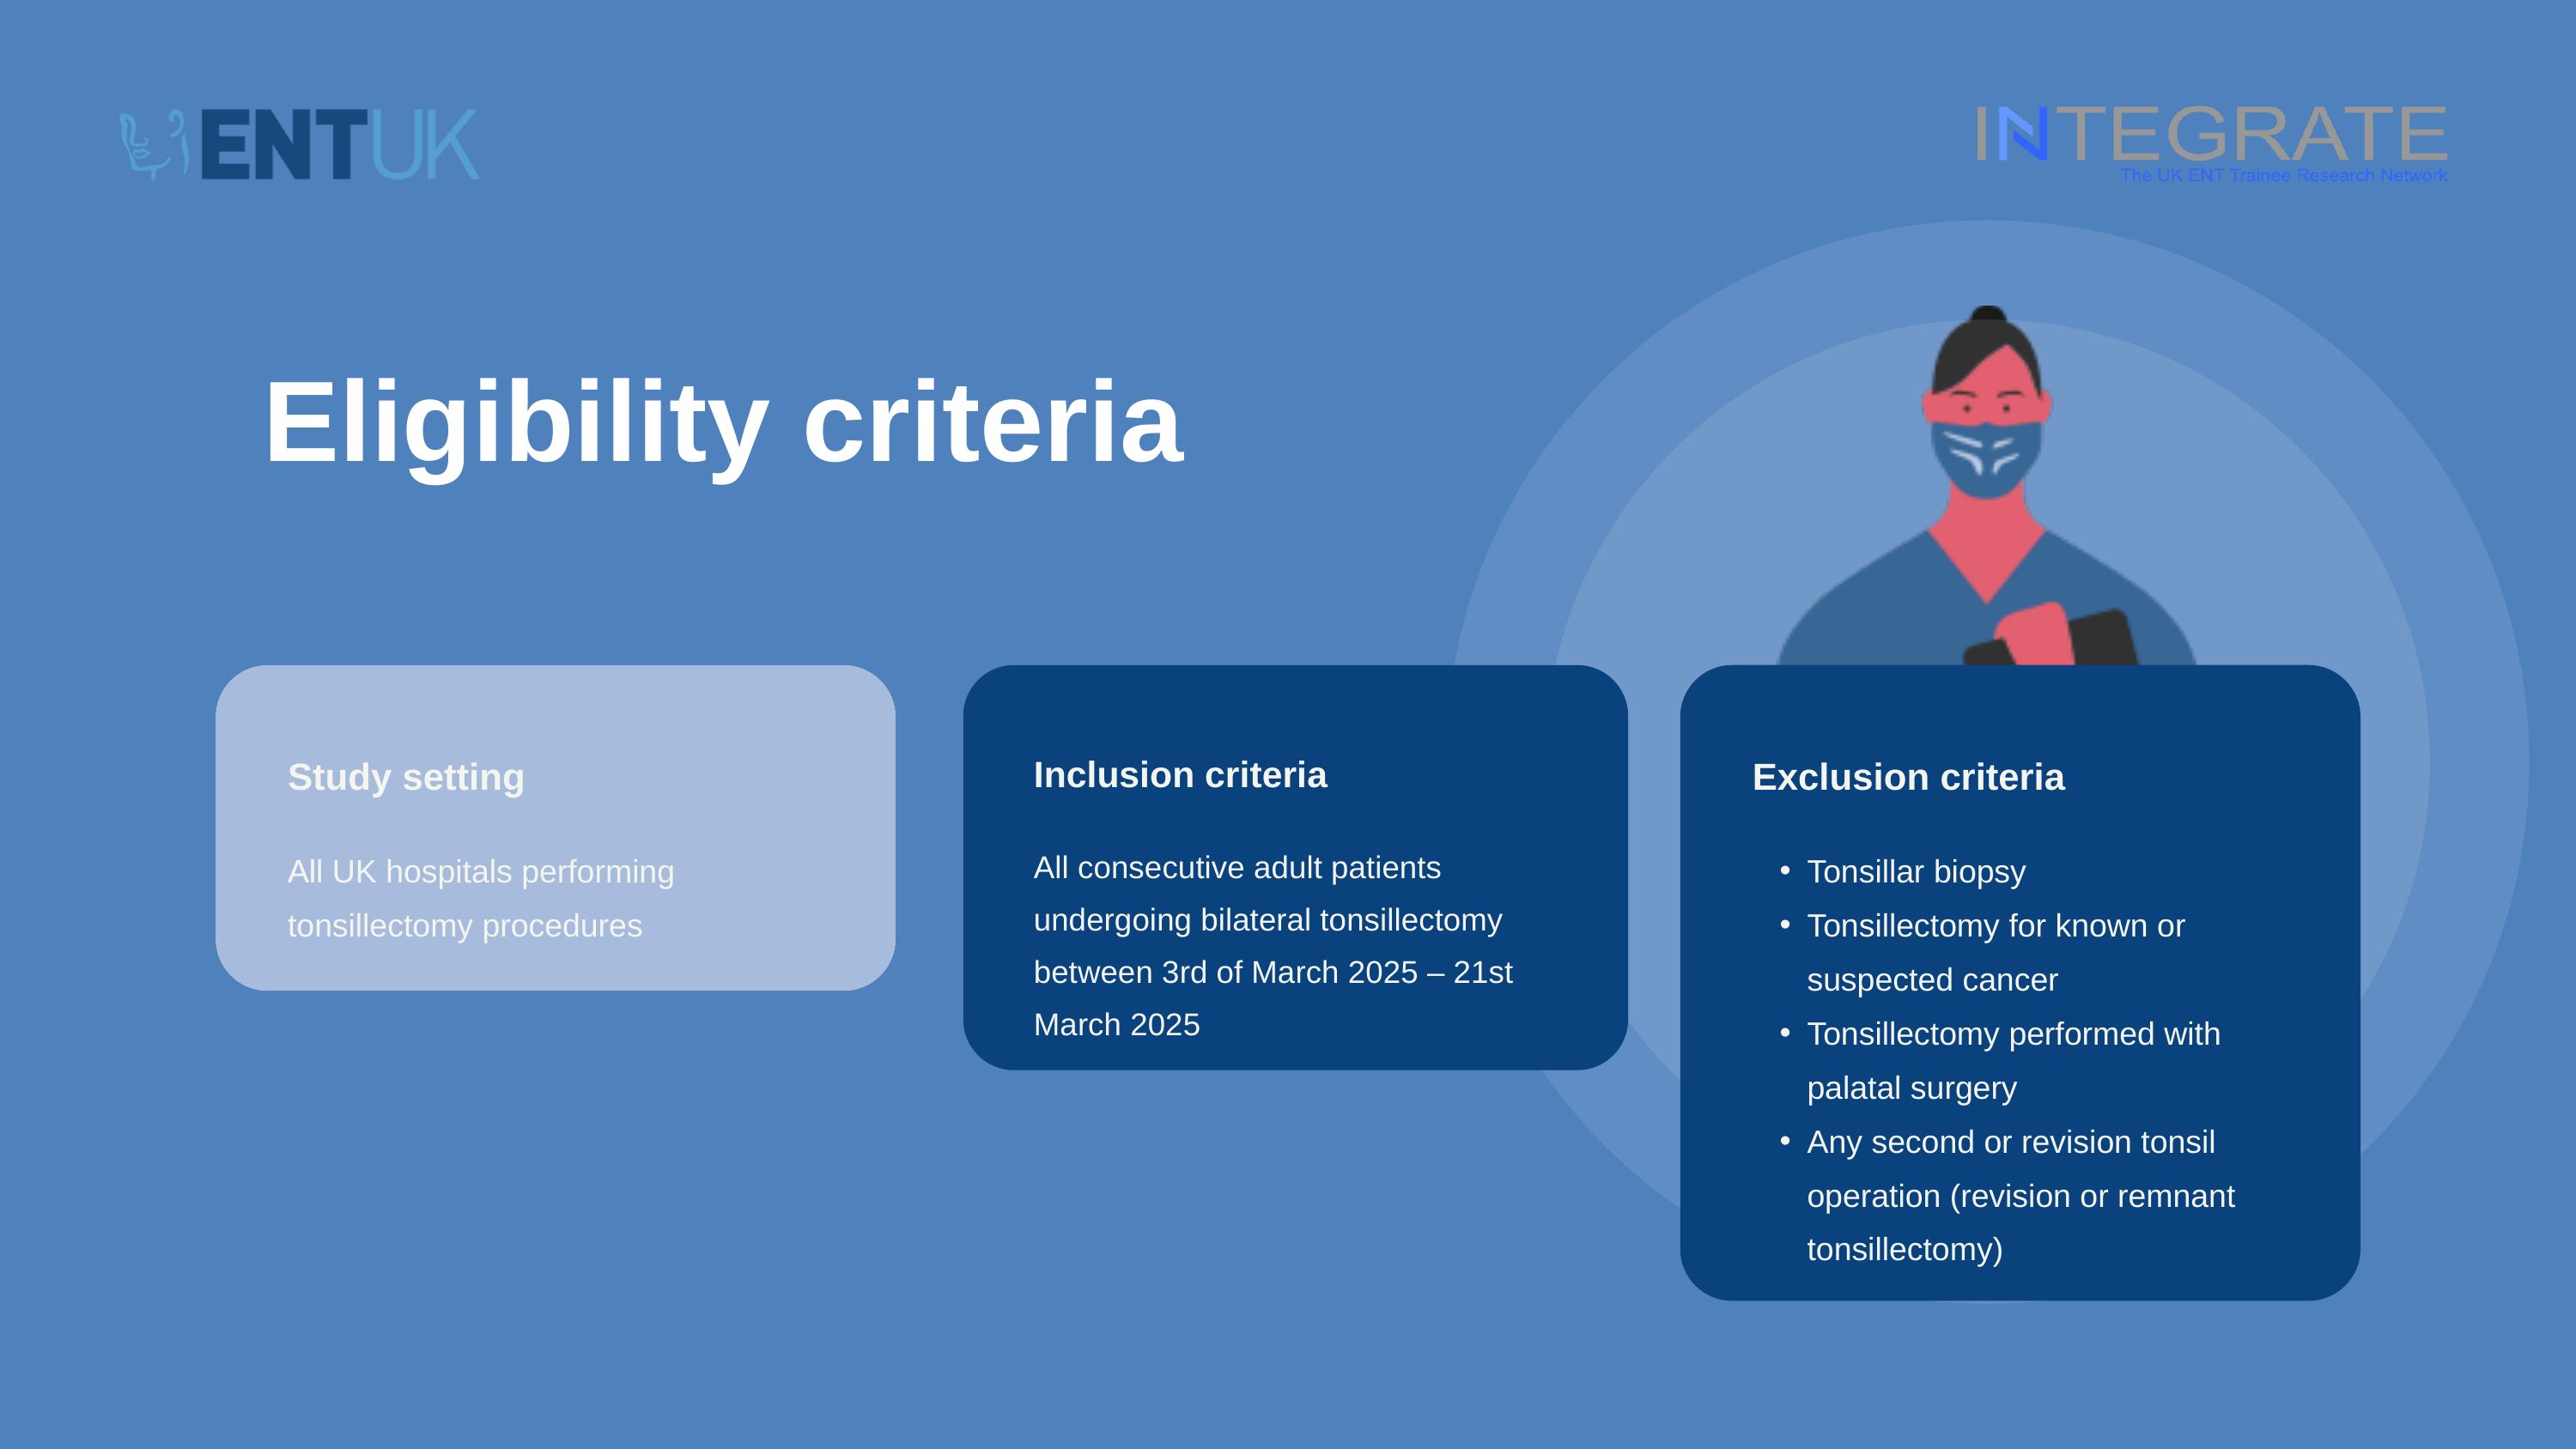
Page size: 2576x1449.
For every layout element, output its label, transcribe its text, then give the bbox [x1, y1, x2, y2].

text_box [1929, 89, 2495, 198]
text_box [1680, 664, 2361, 1301]
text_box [215, 664, 896, 991]
text_box [88, 92, 511, 198]
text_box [963, 664, 1629, 1070]
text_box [1445, 220, 2530, 1304]
text_box Eligibility criteria [263, 319, 1296, 485]
